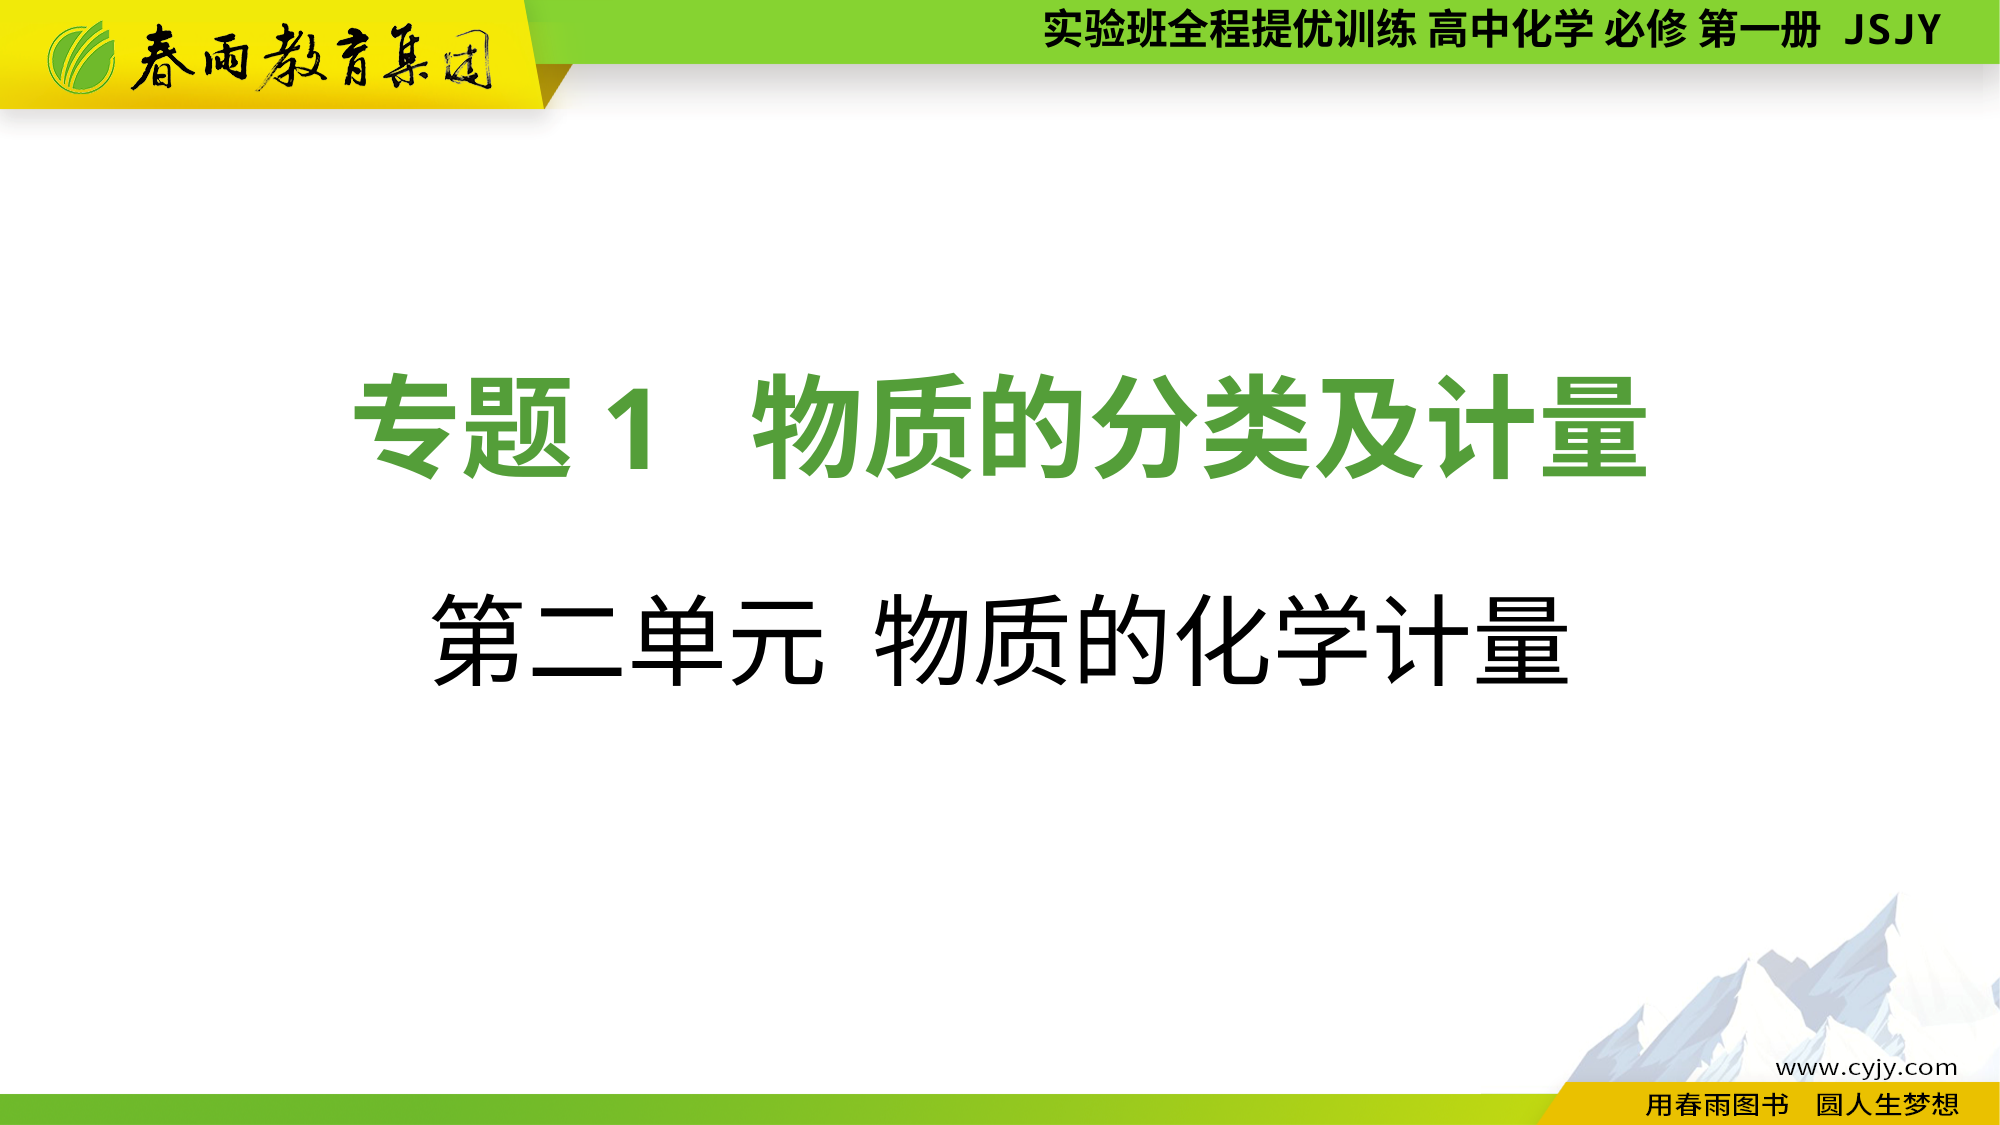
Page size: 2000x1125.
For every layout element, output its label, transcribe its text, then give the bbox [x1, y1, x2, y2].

picture [0, 0, 2000, 1125]
text_box 第二单元 物质的化学计量 [54, 511, 1946, 706]
text_box 专题1 物质的分类及计量 [54, 282, 1946, 500]
